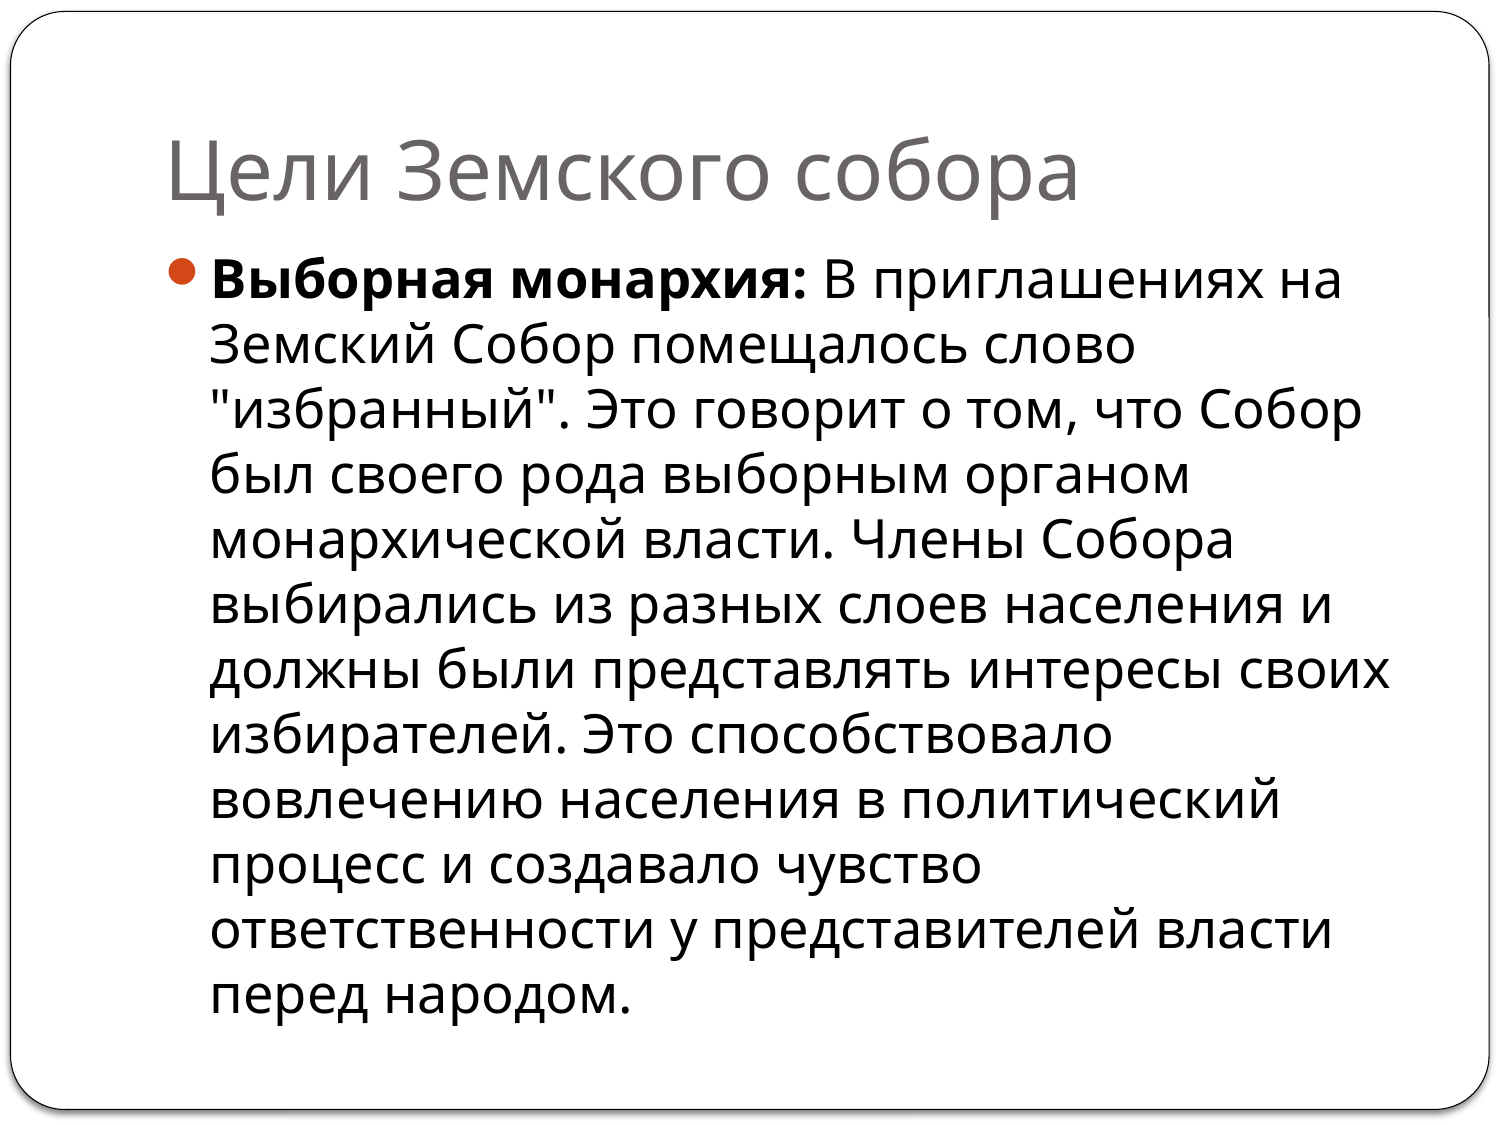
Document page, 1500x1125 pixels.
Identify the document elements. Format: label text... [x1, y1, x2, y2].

title Цели Земского собора [150, 45, 1425, 233]
list Выборная монархия: В приглашениях на Земский Собор помещалось слово "избранный". Это говорит о том, что Собор был своего рода выборным органом монархической власти. Члены Собора выбирались из разных слоев населения и должны были представлять интересы своих избирателей. Это способствовало вовлечению населения в политический процесс и создавало чувство ответственности у представителей власти перед народом. [150, 237, 1425, 988]
